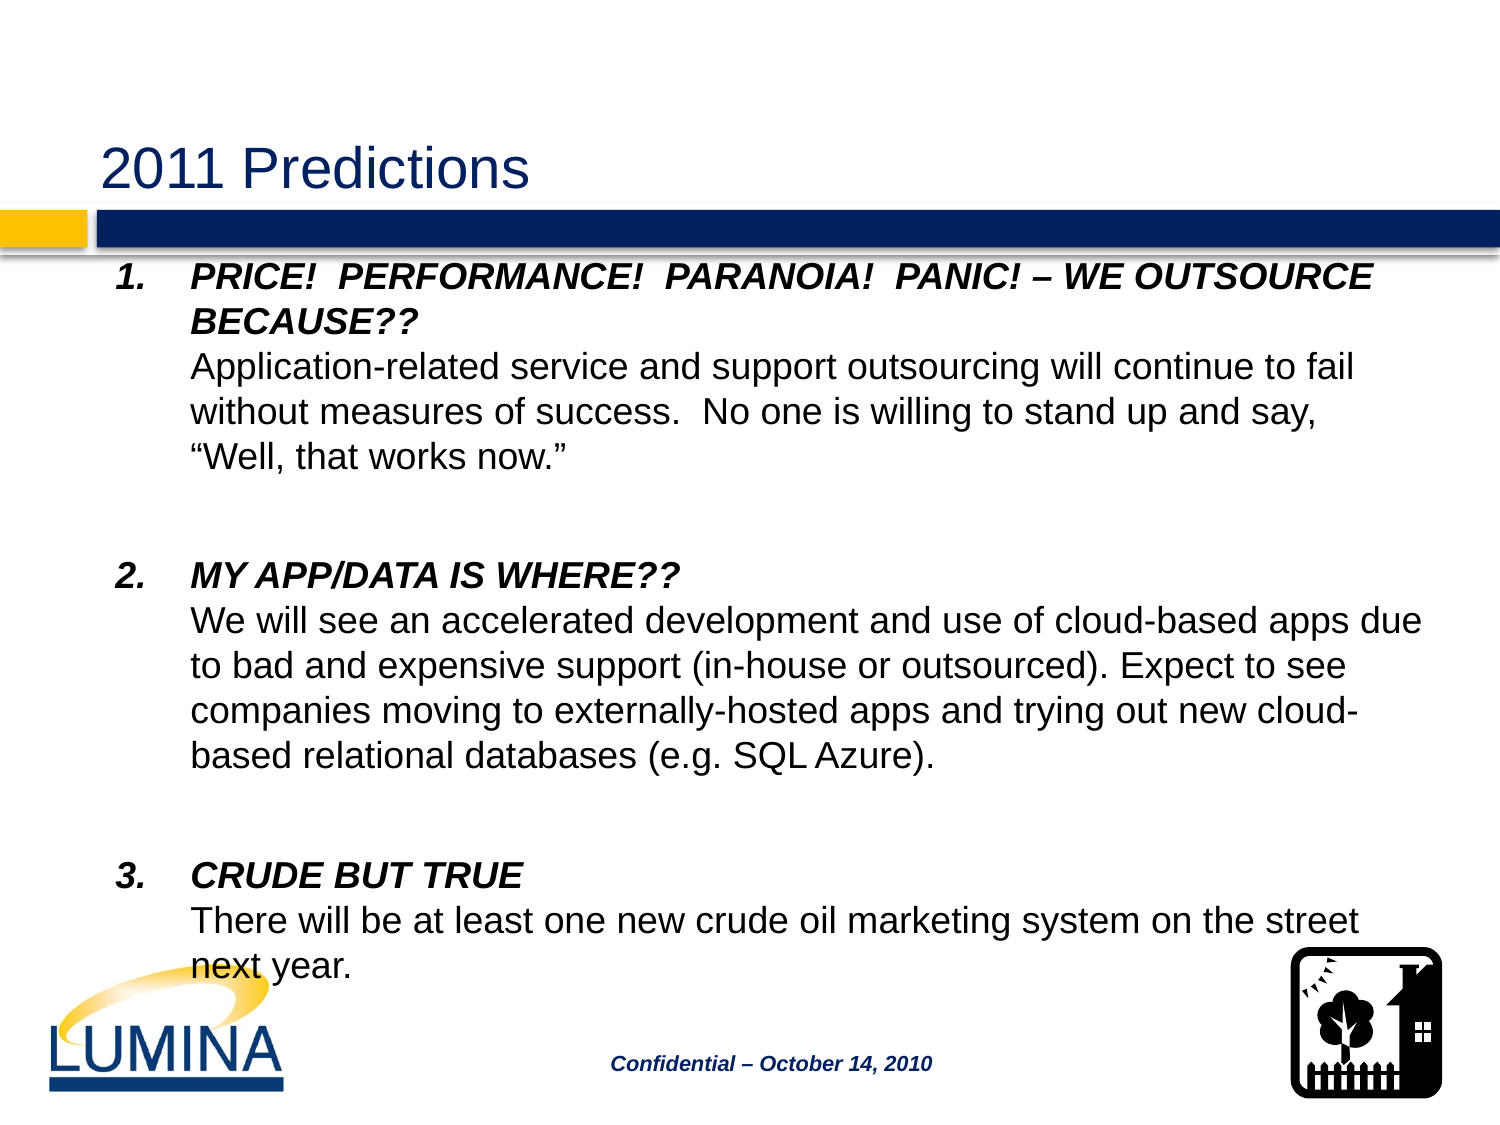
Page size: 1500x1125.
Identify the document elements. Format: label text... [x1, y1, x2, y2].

picture [49, 964, 284, 1094]
list PRICE! PERFORMANCE! PARANOIA! PANIC! – WE OUTSOURCE BECAUSE?? Application-related service and support outsourcing will continue to fail without measures of success. No one is willing to stand up and say, “Well, that works now.” MY APP/DATA IS WHERE?? We will see an accelerated development and use of cloud-based apps due to bad and expensive support (in-house or outsourced). Expect to see companies moving to externally-hosted apps and trying out new cloud-based relational databases (e.g. SQL Azure). CRUDE BUT TRUE There will be at least one new crude oil marketing system on the street next year. [100, 244, 1439, 983]
title 2011 Predictions [100, 37, 1439, 201]
